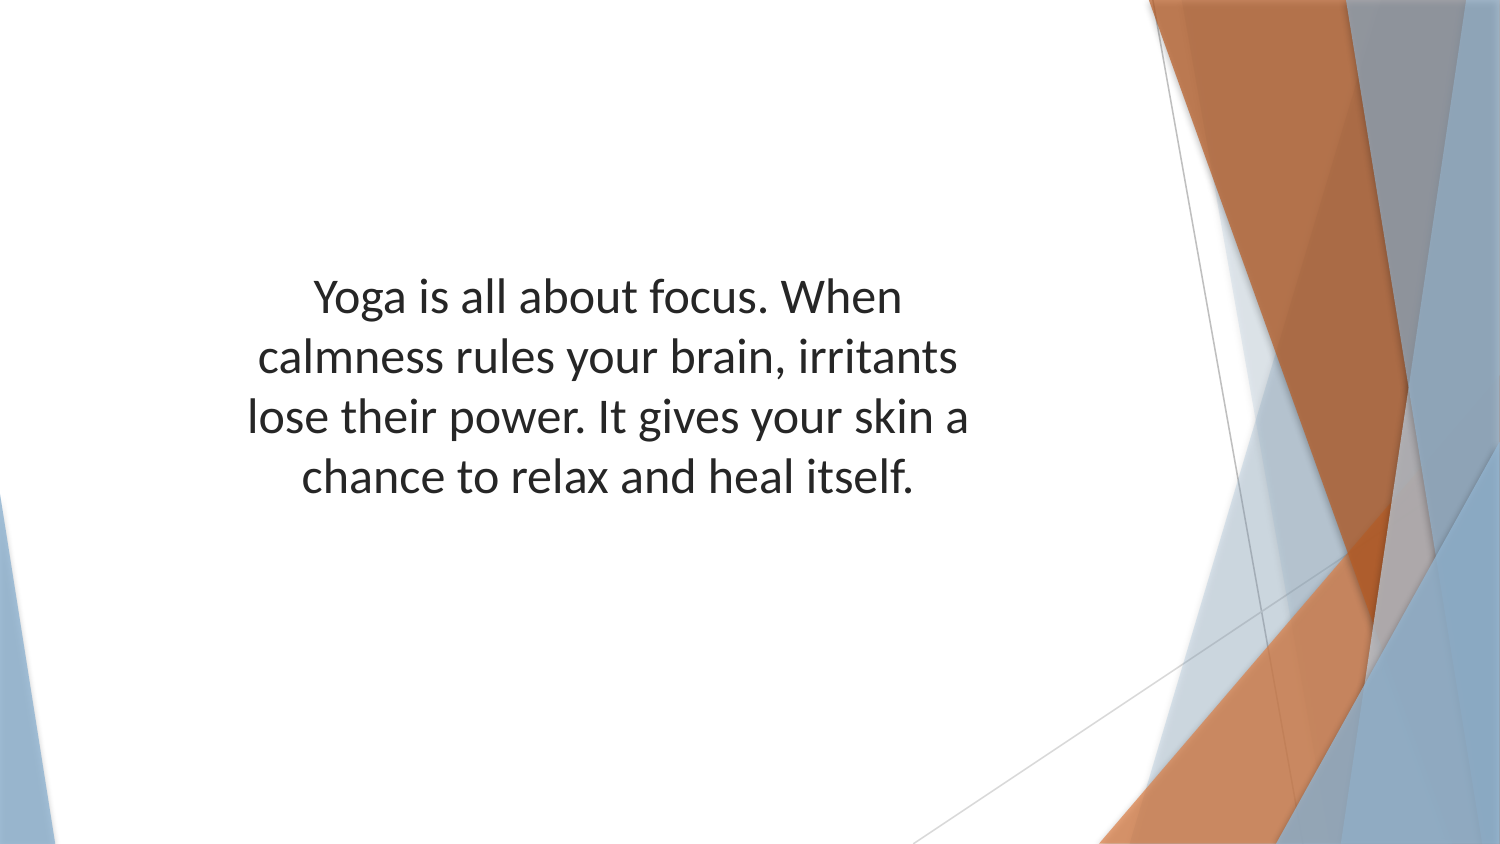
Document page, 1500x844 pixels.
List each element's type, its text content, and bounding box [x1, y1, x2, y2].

list Yoga is all about focus. When calmness rules your brain, irritants lose their power. It gives your skin a chance to relax and heal itself. [206, 256, 1010, 599]
